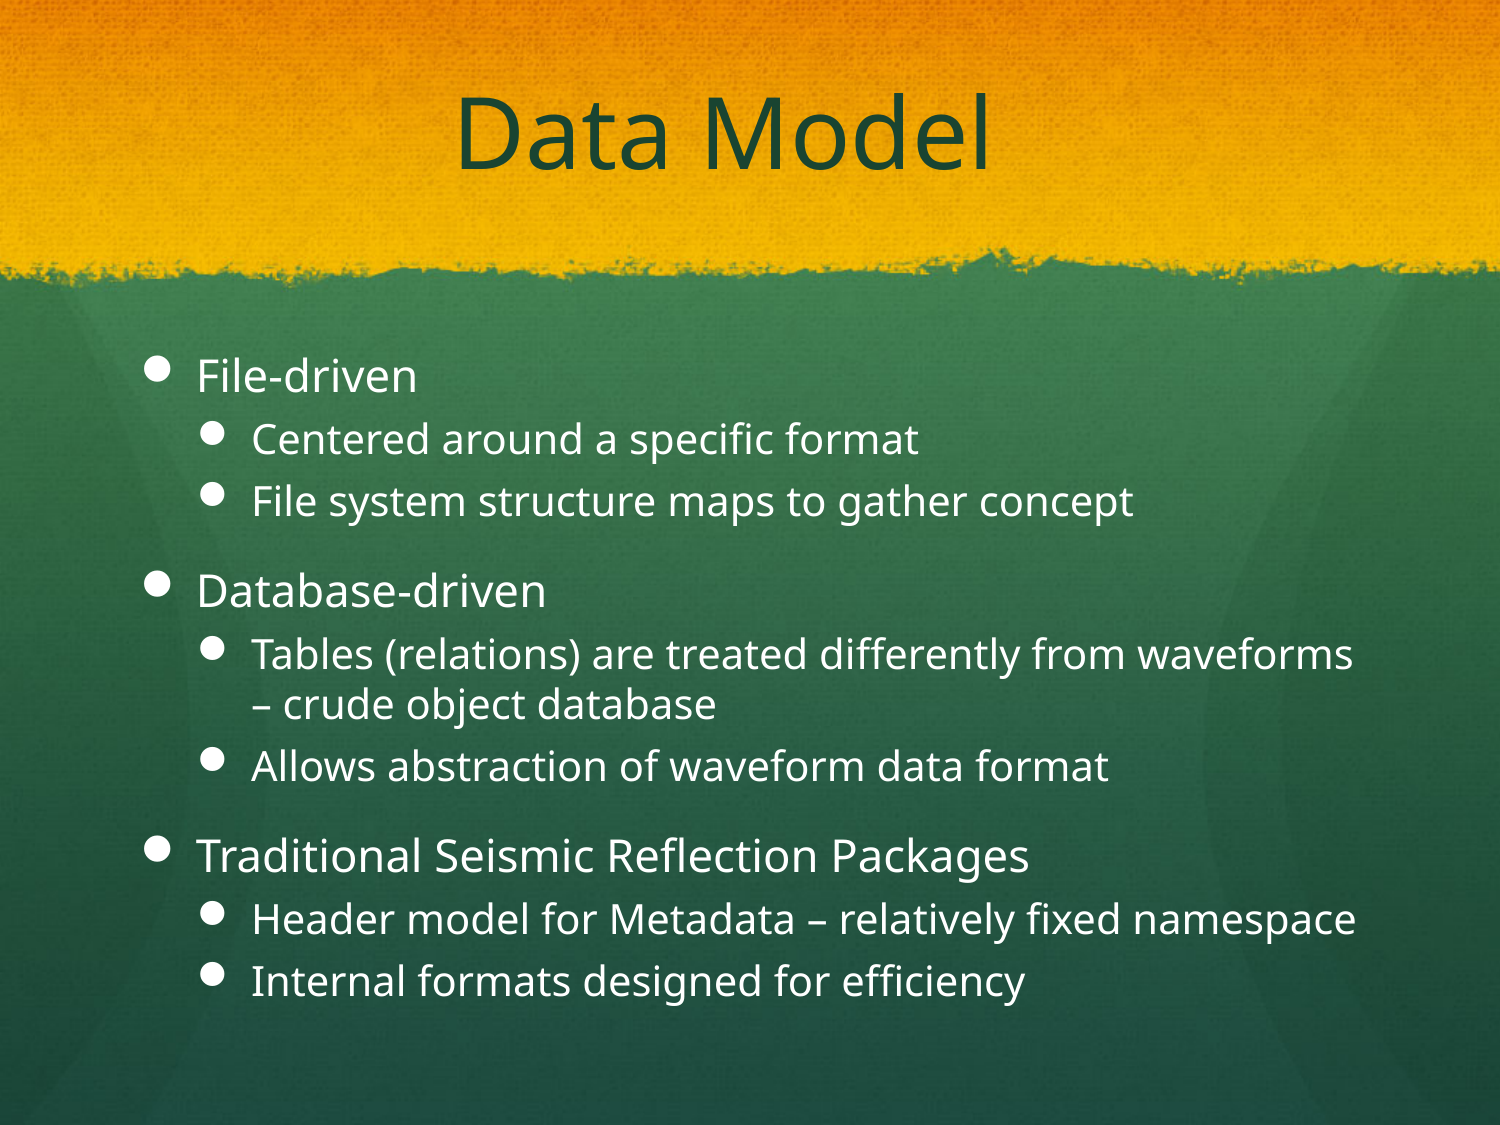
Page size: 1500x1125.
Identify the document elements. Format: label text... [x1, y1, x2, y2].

picture [0, 0, 1500, 1125]
title Data Model [125, 13, 1375, 246]
list File-driven Centered around a specific format File system structure maps to gather concept Database-driven Tables (relations) are treated differently from waveforms – crude object database Allows abstraction of waveform data format Traditional Seismic Reflection Packages Header model for Metadata – relatively fixed namespace Internal formats designed for efficiency [125, 339, 1375, 1026]
